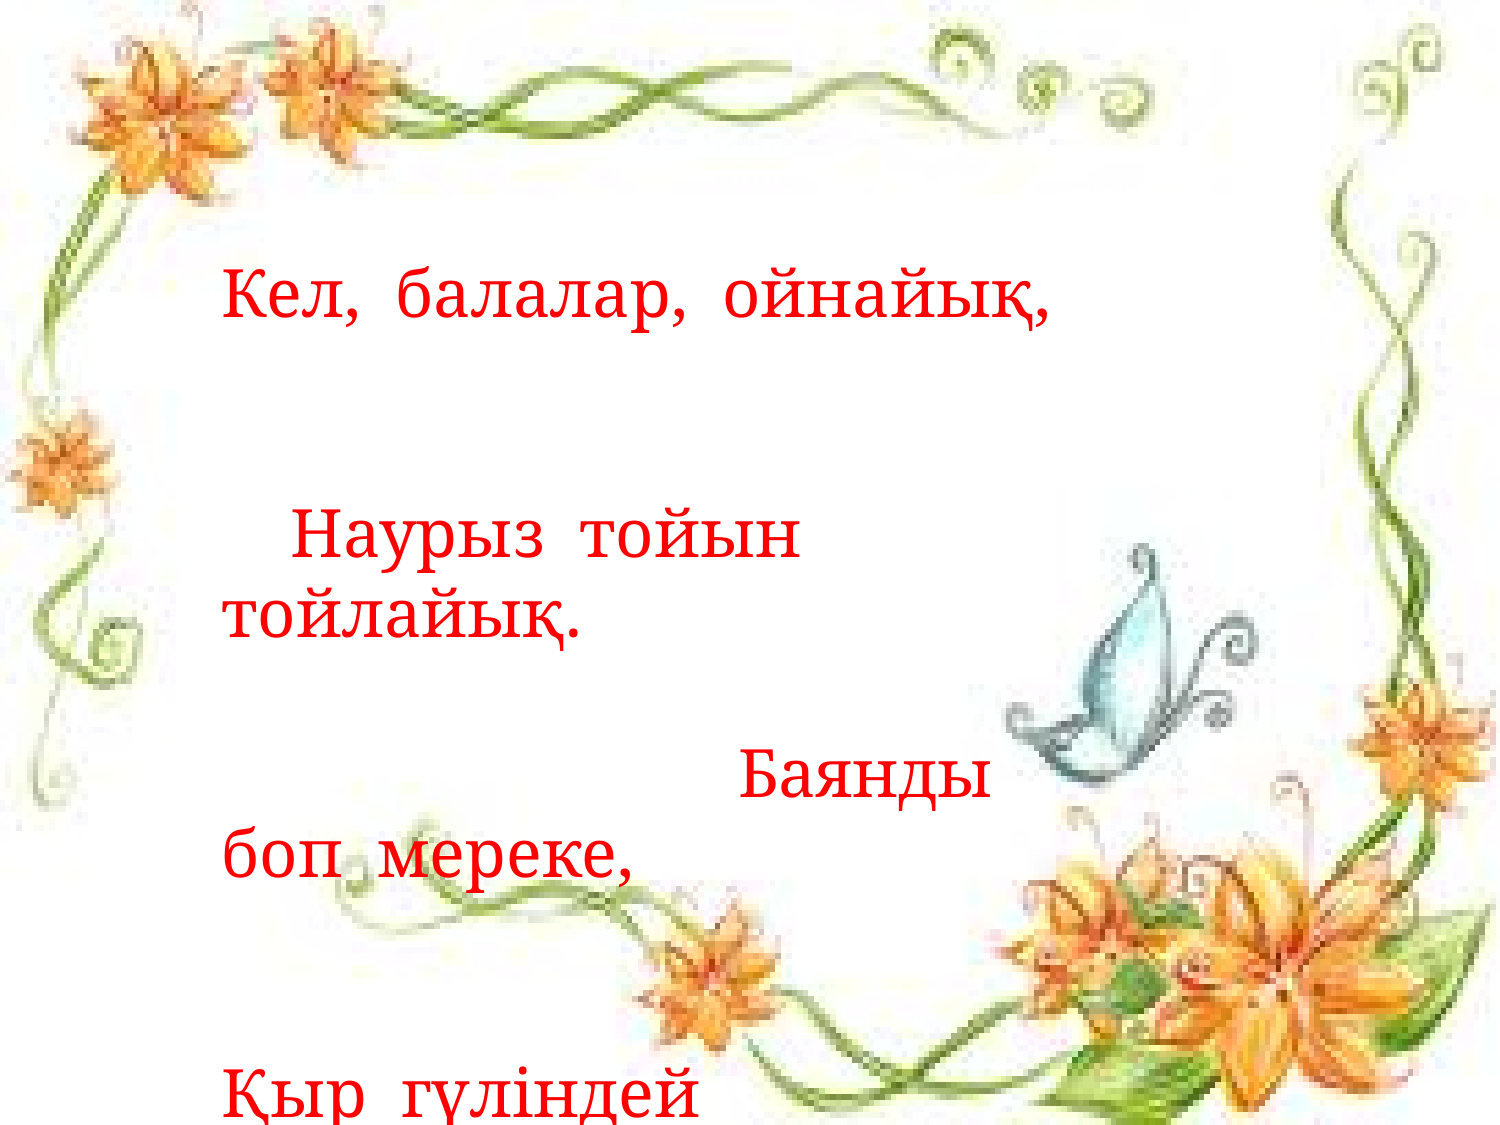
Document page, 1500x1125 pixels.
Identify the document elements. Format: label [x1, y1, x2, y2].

list [0, 0, 1500, 1125]
